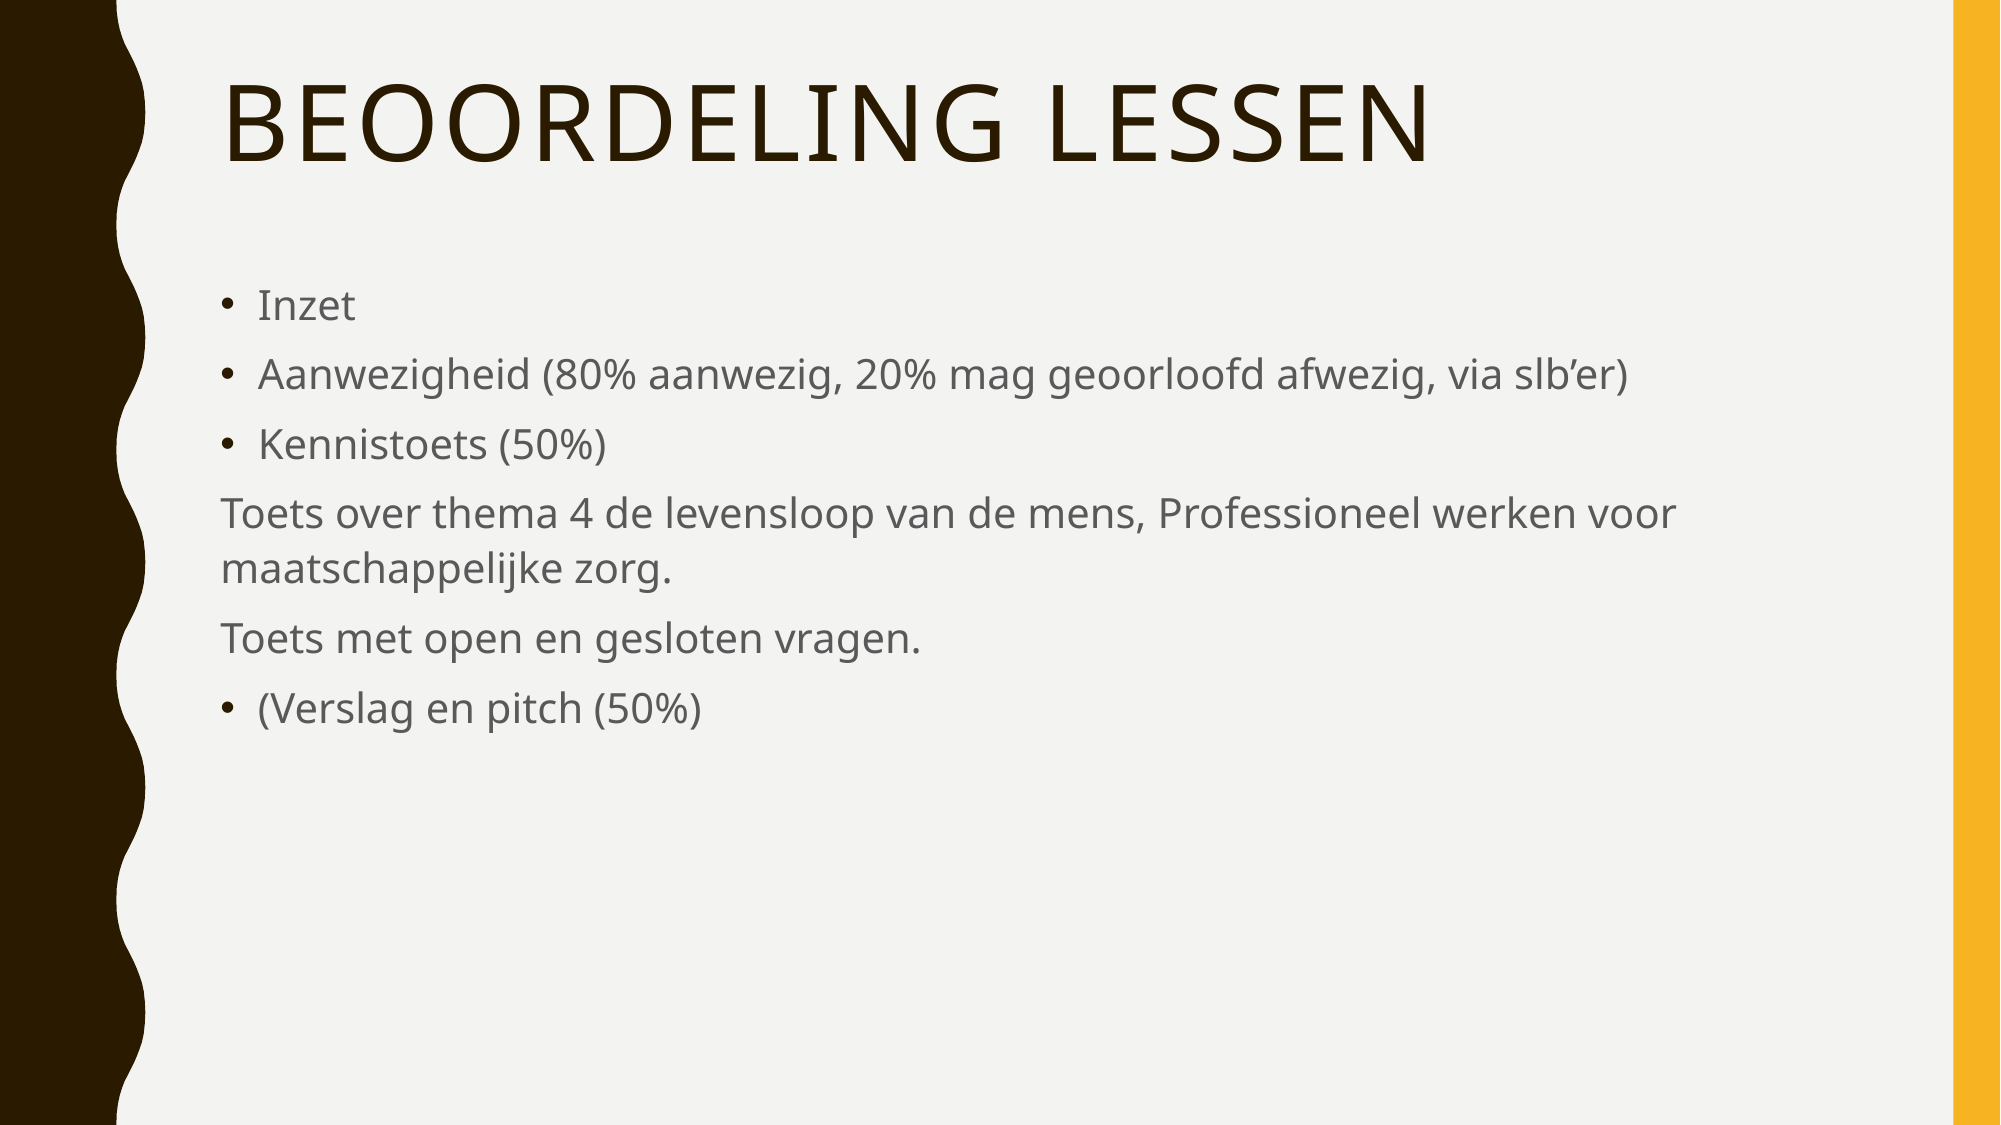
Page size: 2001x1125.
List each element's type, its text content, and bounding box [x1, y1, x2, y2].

list Inzet Aanwezigheid (80% aanwezig, 20% mag geoorloofd afwezig, via slb’er) Kennistoets (50%) Toets over thema 4 de levensloop van de mens, Professioneel werken voor maatschappelijke zorg. Toets met open en gesloten vragen. (Verslag en pitch (50%) [205, 265, 1875, 1025]
title Beoordeling lessen [205, 62, 1875, 265]
